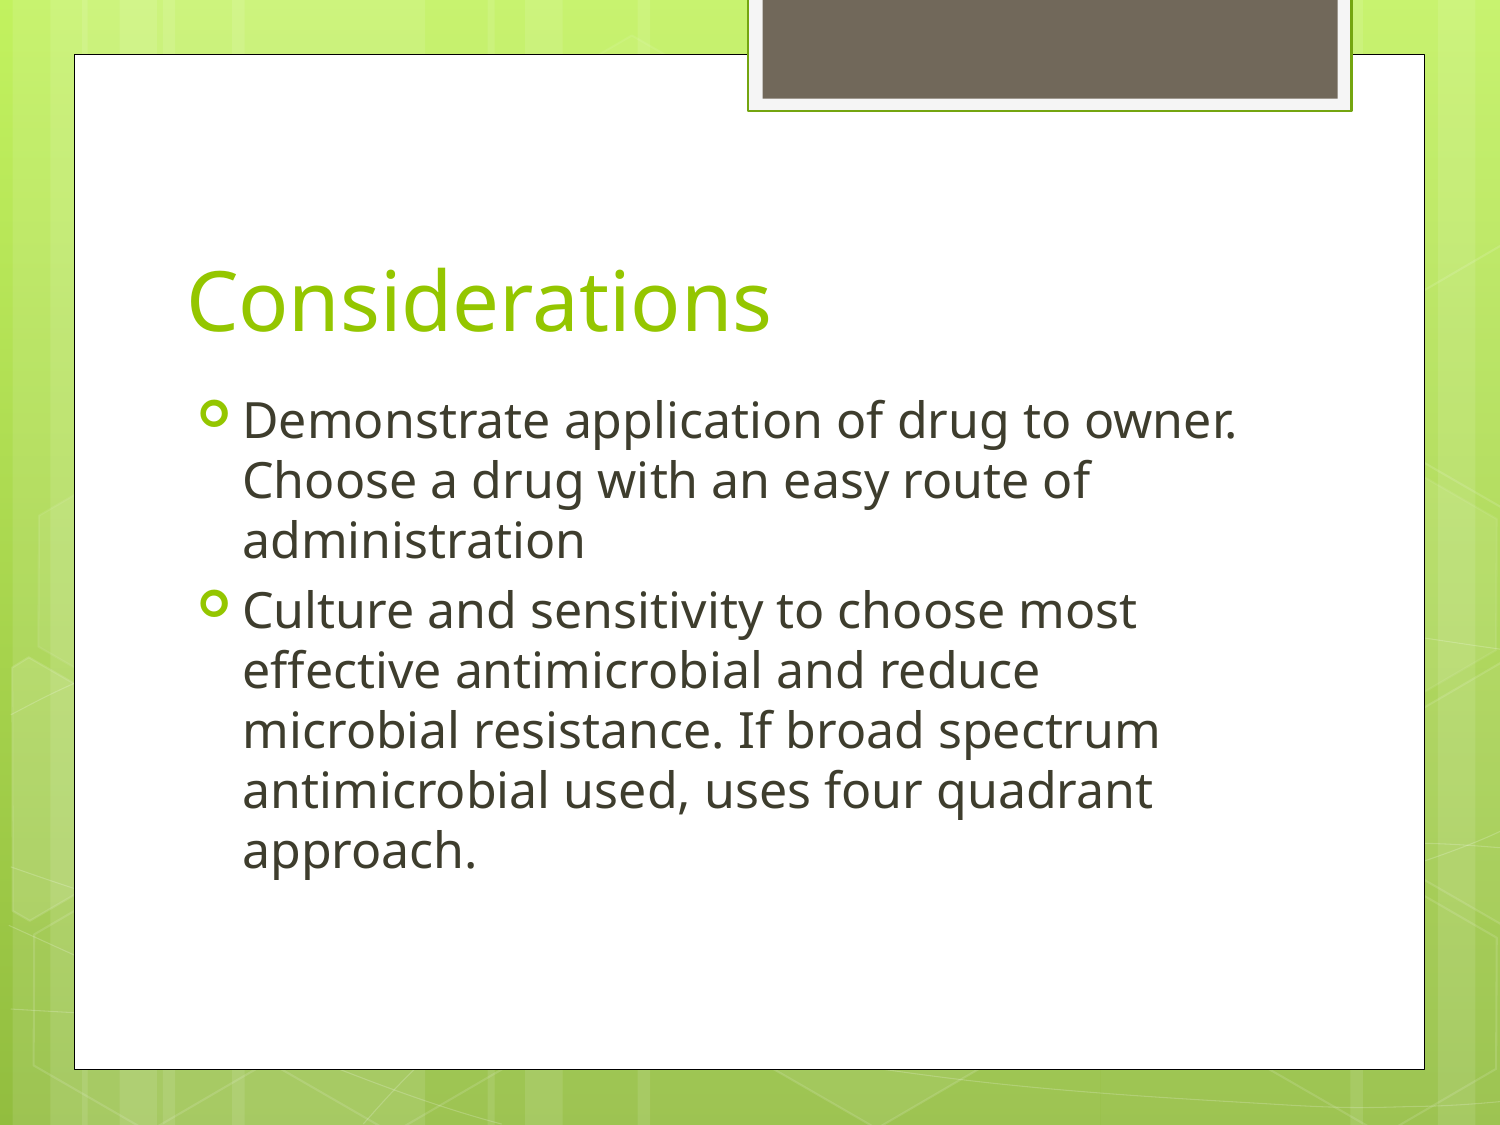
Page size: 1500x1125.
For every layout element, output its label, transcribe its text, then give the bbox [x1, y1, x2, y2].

title Considerations [171, 168, 1324, 357]
list Demonstrate application of drug to owner. Choose a drug with an easy route of administration Culture and sensitivity to choose most effective antimicrobial and reduce microbial resistance. If broad spectrum antimicrobial used, uses four quadrant approach. [171, 381, 1283, 957]
